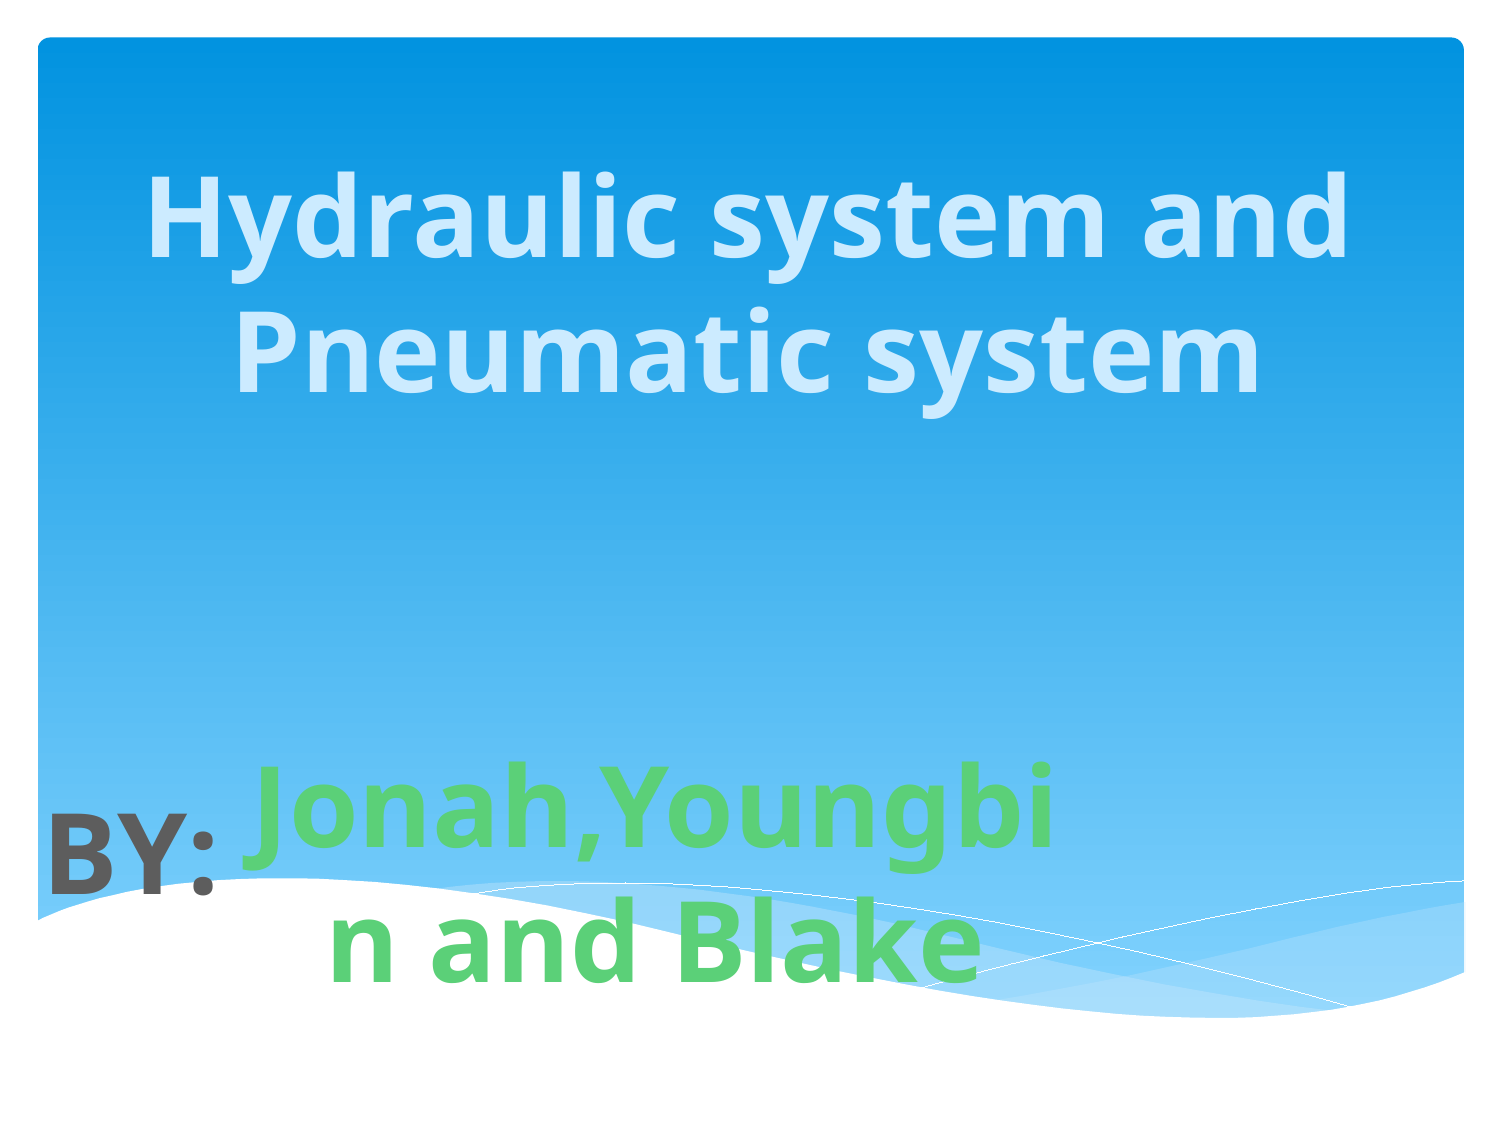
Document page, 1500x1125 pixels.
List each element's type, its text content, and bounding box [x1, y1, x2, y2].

text_box Hydraulic system and Pneumatic system [0, 137, 1500, 423]
text_box BY: [27, 775, 206, 925]
text_box Jonah,Youngbin and Blake [206, 727, 1105, 1013]
